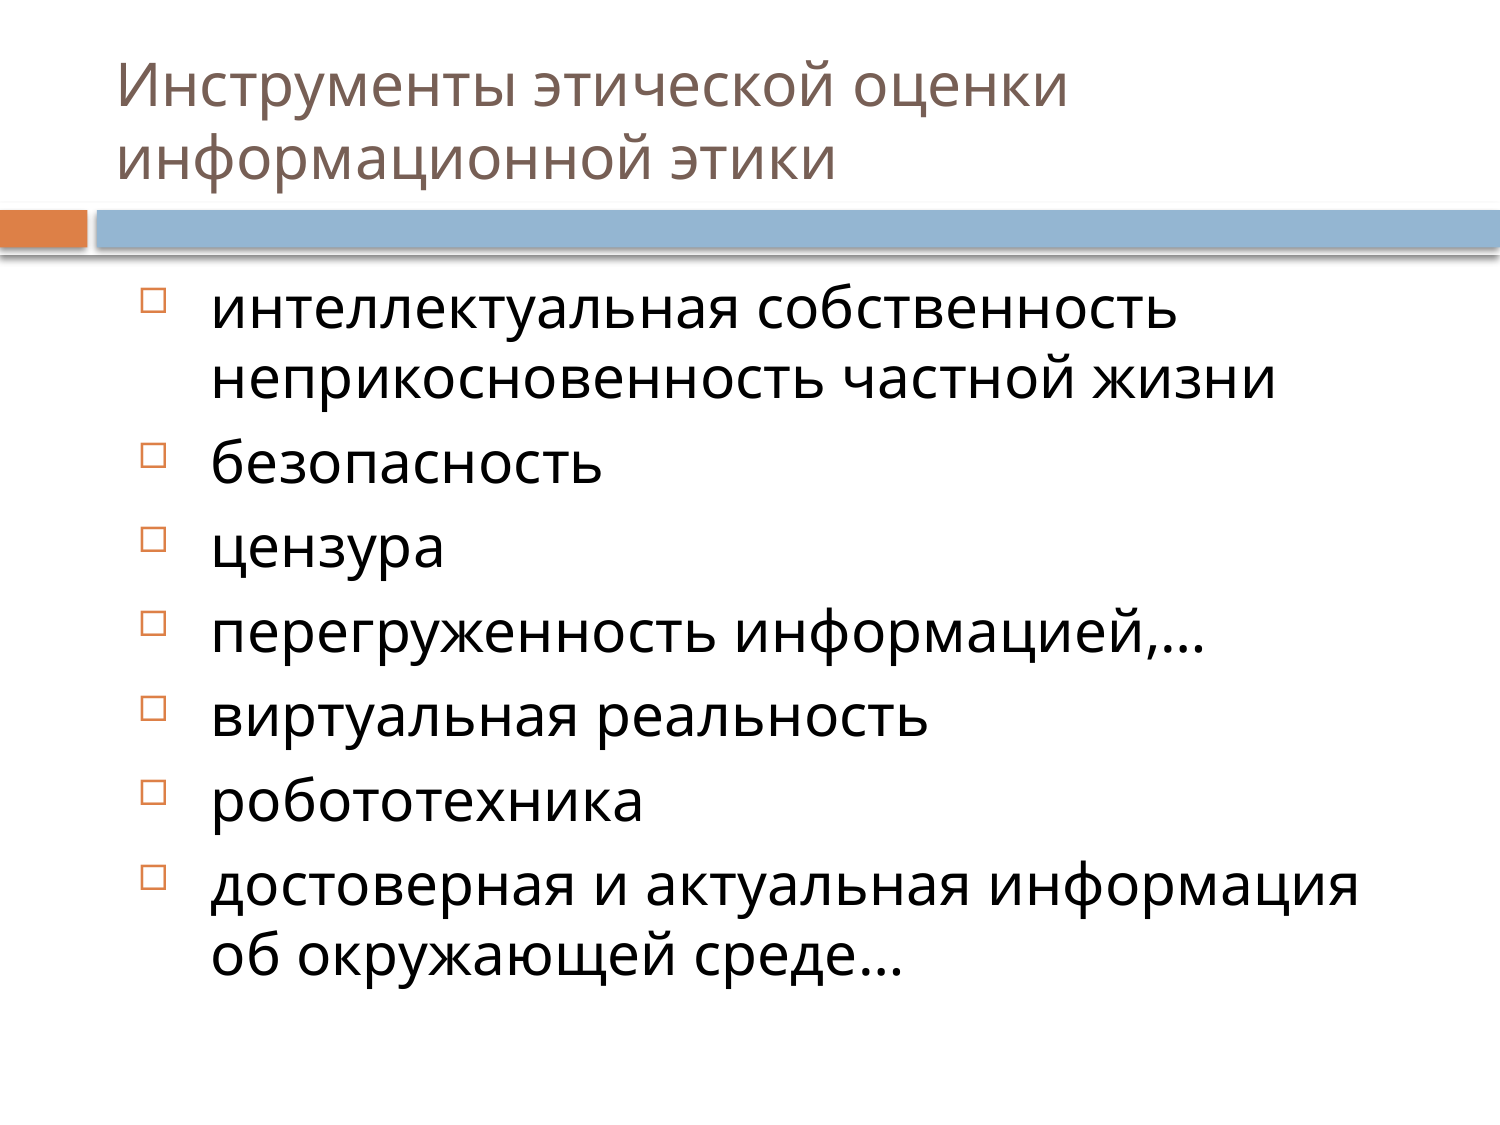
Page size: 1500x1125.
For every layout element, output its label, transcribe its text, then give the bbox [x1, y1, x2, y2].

title Инструменты этической оценки информационной этики [100, 37, 1438, 200]
list интеллектуальная собственность неприкосновенность частной жизни безопасность цензура перегруженность информацией,… виртуальная реальность робототехника достоверная и актуальная информация об окружающей среде… [41, 262, 1438, 1000]
